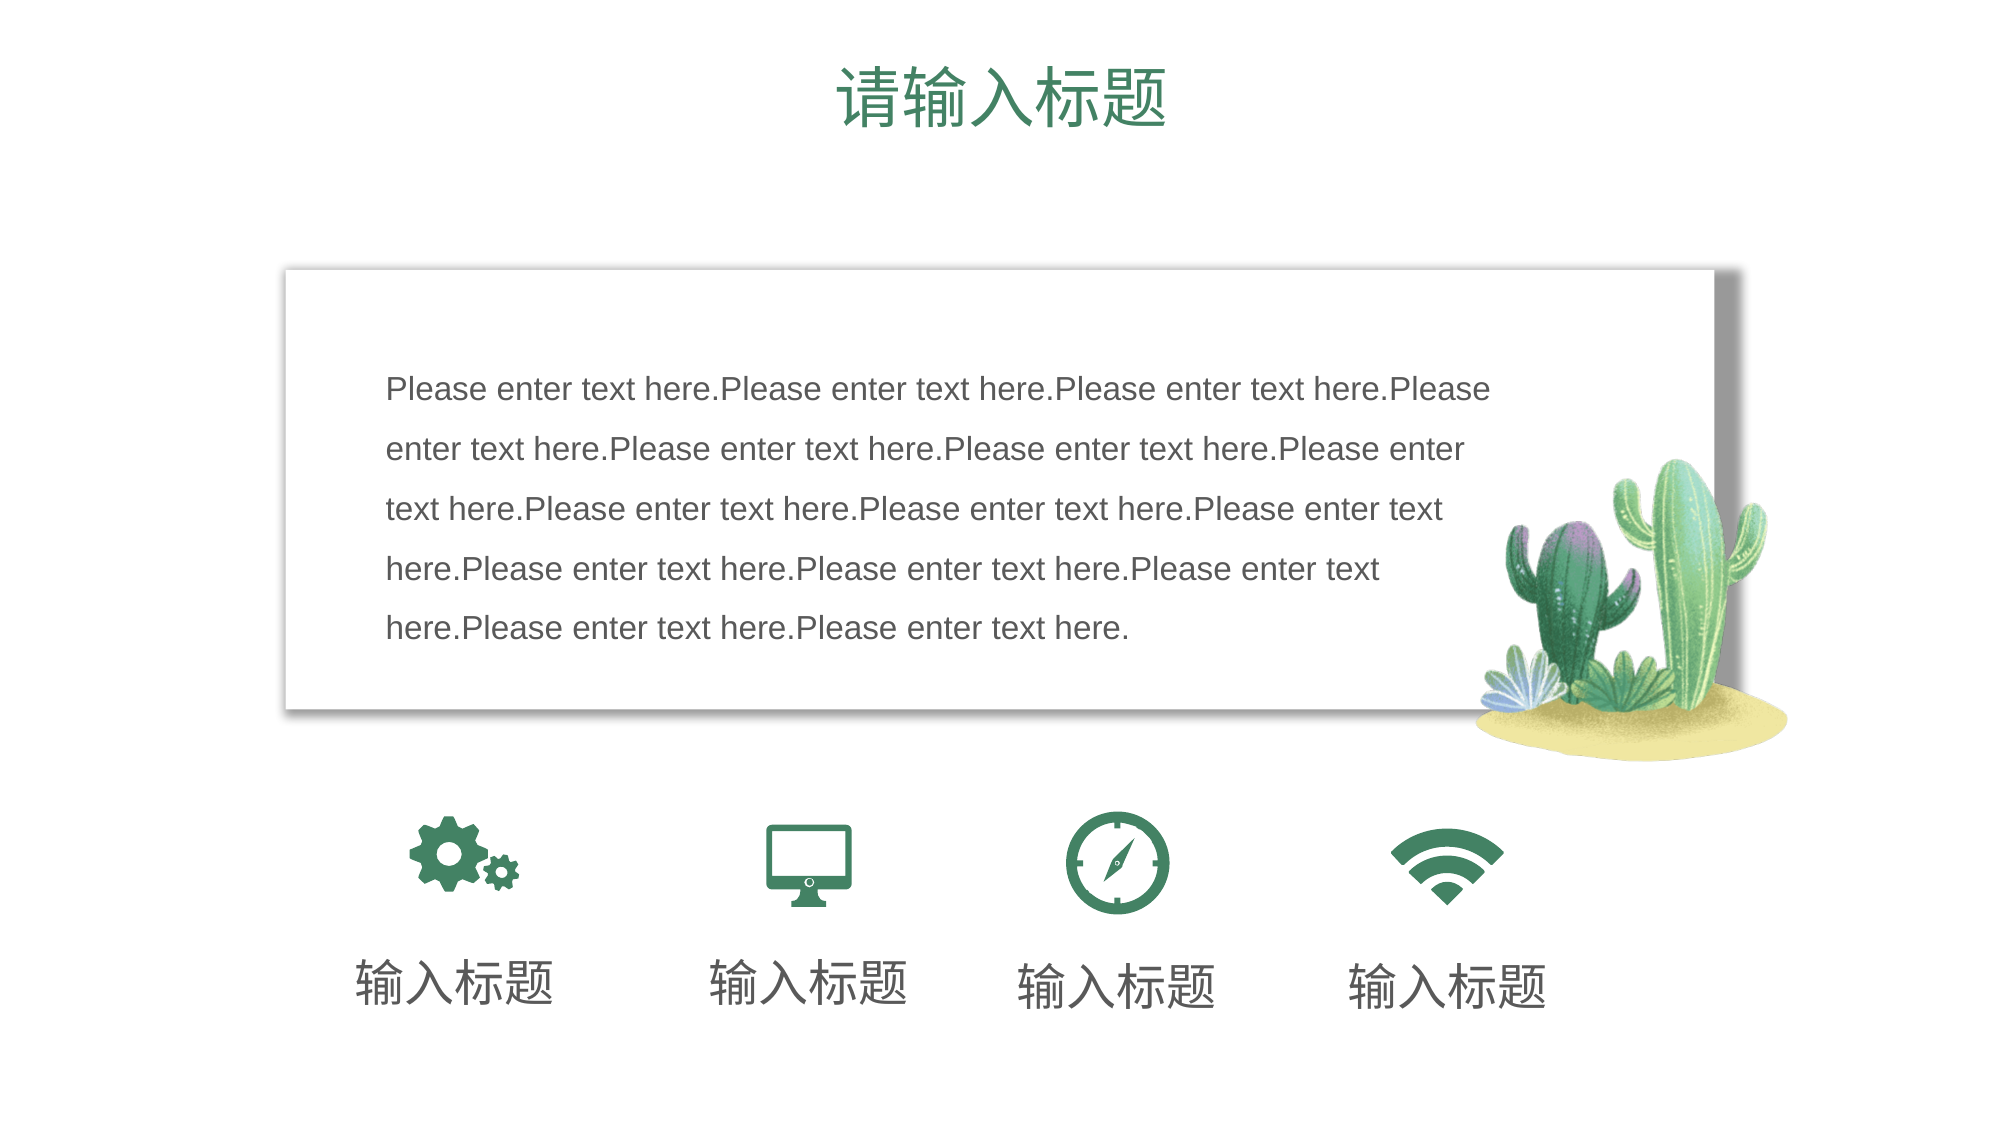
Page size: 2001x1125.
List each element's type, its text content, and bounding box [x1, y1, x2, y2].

text_box 输入标题 [1298, 917, 1597, 1023]
text_box 输入标题 [305, 913, 604, 1019]
text_box [284, 269, 1715, 710]
text_box 请输入标题 [819, 48, 1184, 143]
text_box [1390, 820, 1505, 906]
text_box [1066, 811, 1170, 915]
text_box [766, 824, 852, 907]
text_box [409, 816, 520, 892]
text_box 输入标题 [967, 917, 1267, 1023]
text_box Please enter text here.Please enter text here.Please enter text here.Please enter text here.Please enter text here.Please enter text here.Please enter text here.Please enter text here.Please enter text here.Please enter text here.Please enter text here.Please enter text here.Please enter text here.Please enter text here.Please enter text here. [370, 339, 1528, 654]
text_box 输入标题 [659, 913, 959, 1019]
picture [1426, 403, 1841, 818]
